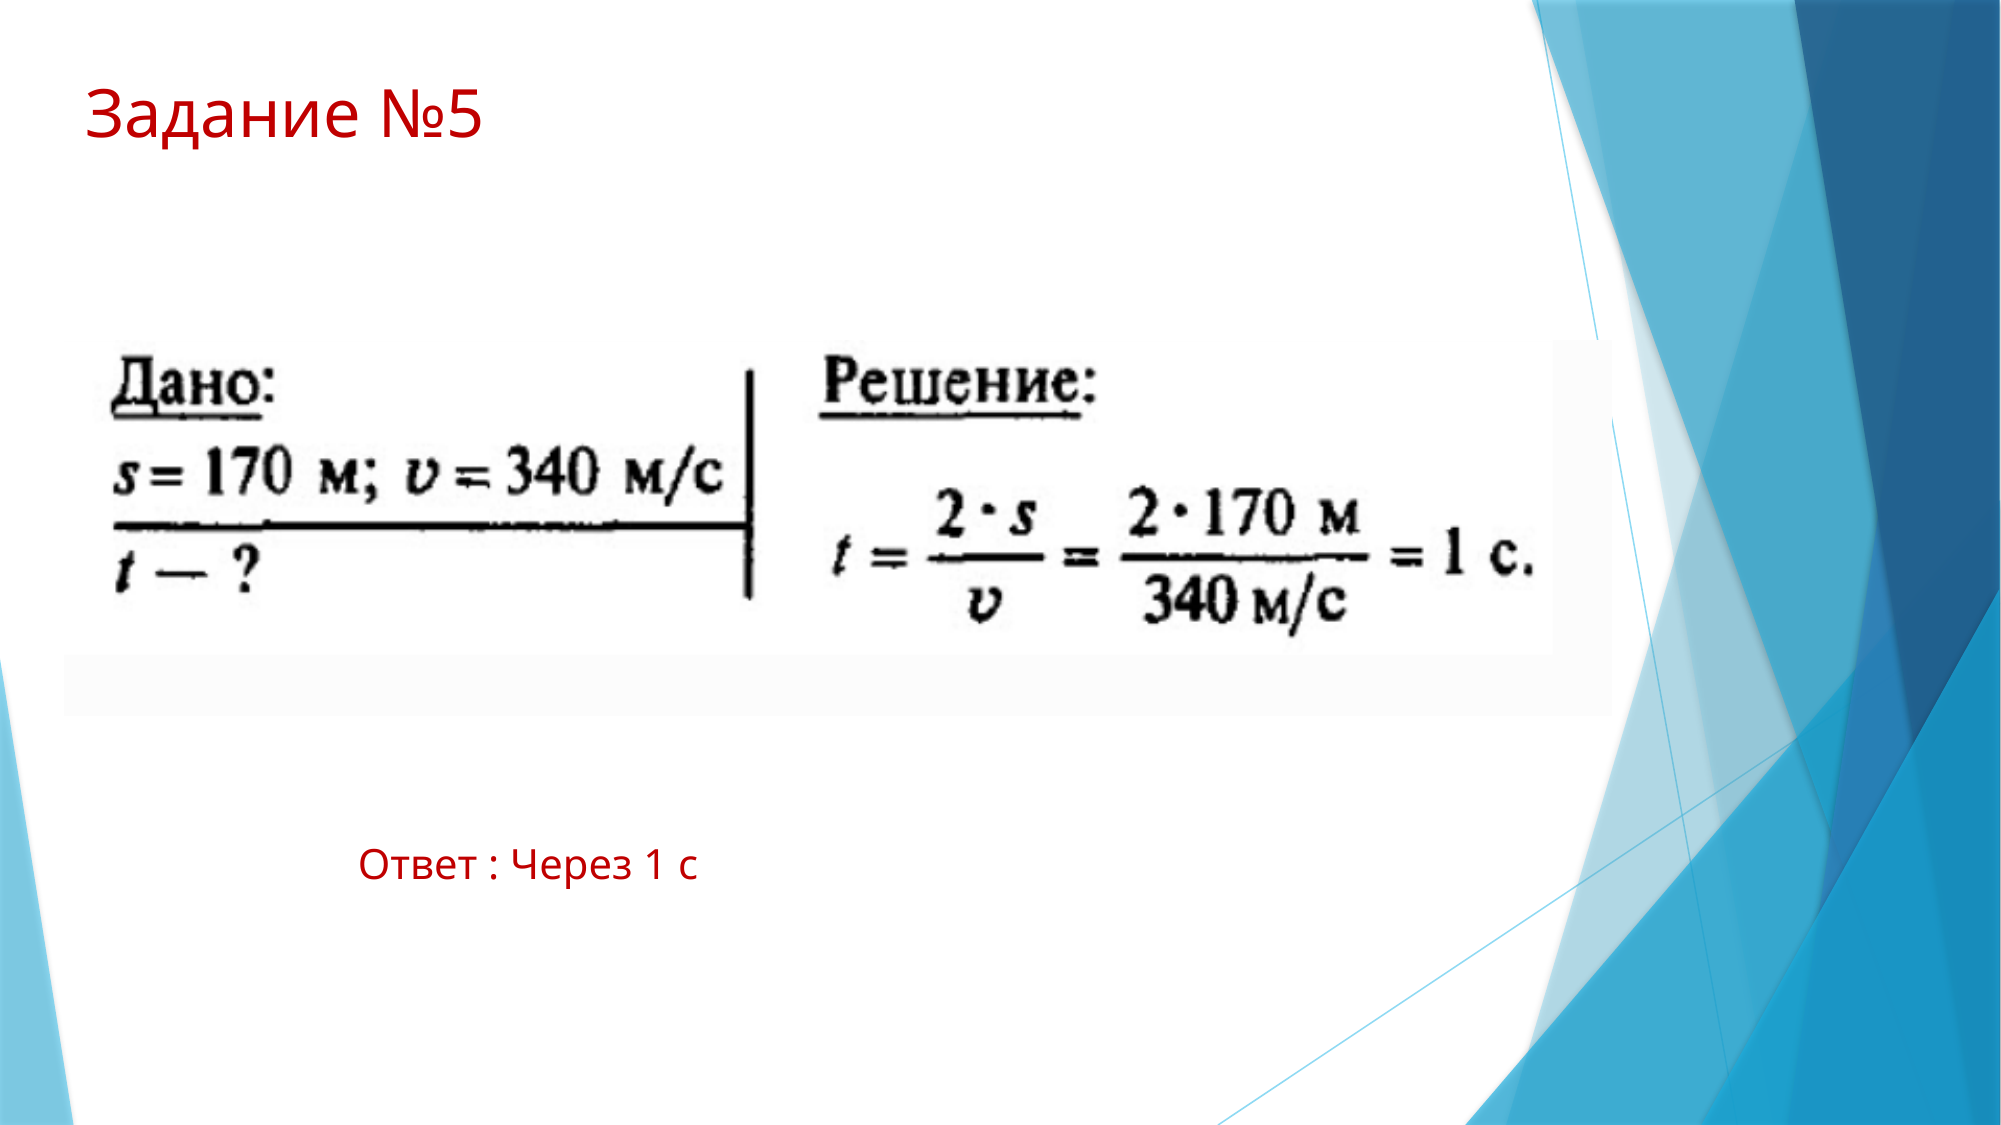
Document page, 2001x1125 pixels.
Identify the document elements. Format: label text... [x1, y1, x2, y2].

text_box Задание №5 [70, 63, 500, 159]
text_box Ответ : Через 1 с [343, 830, 729, 896]
picture [64, 339, 1613, 717]
